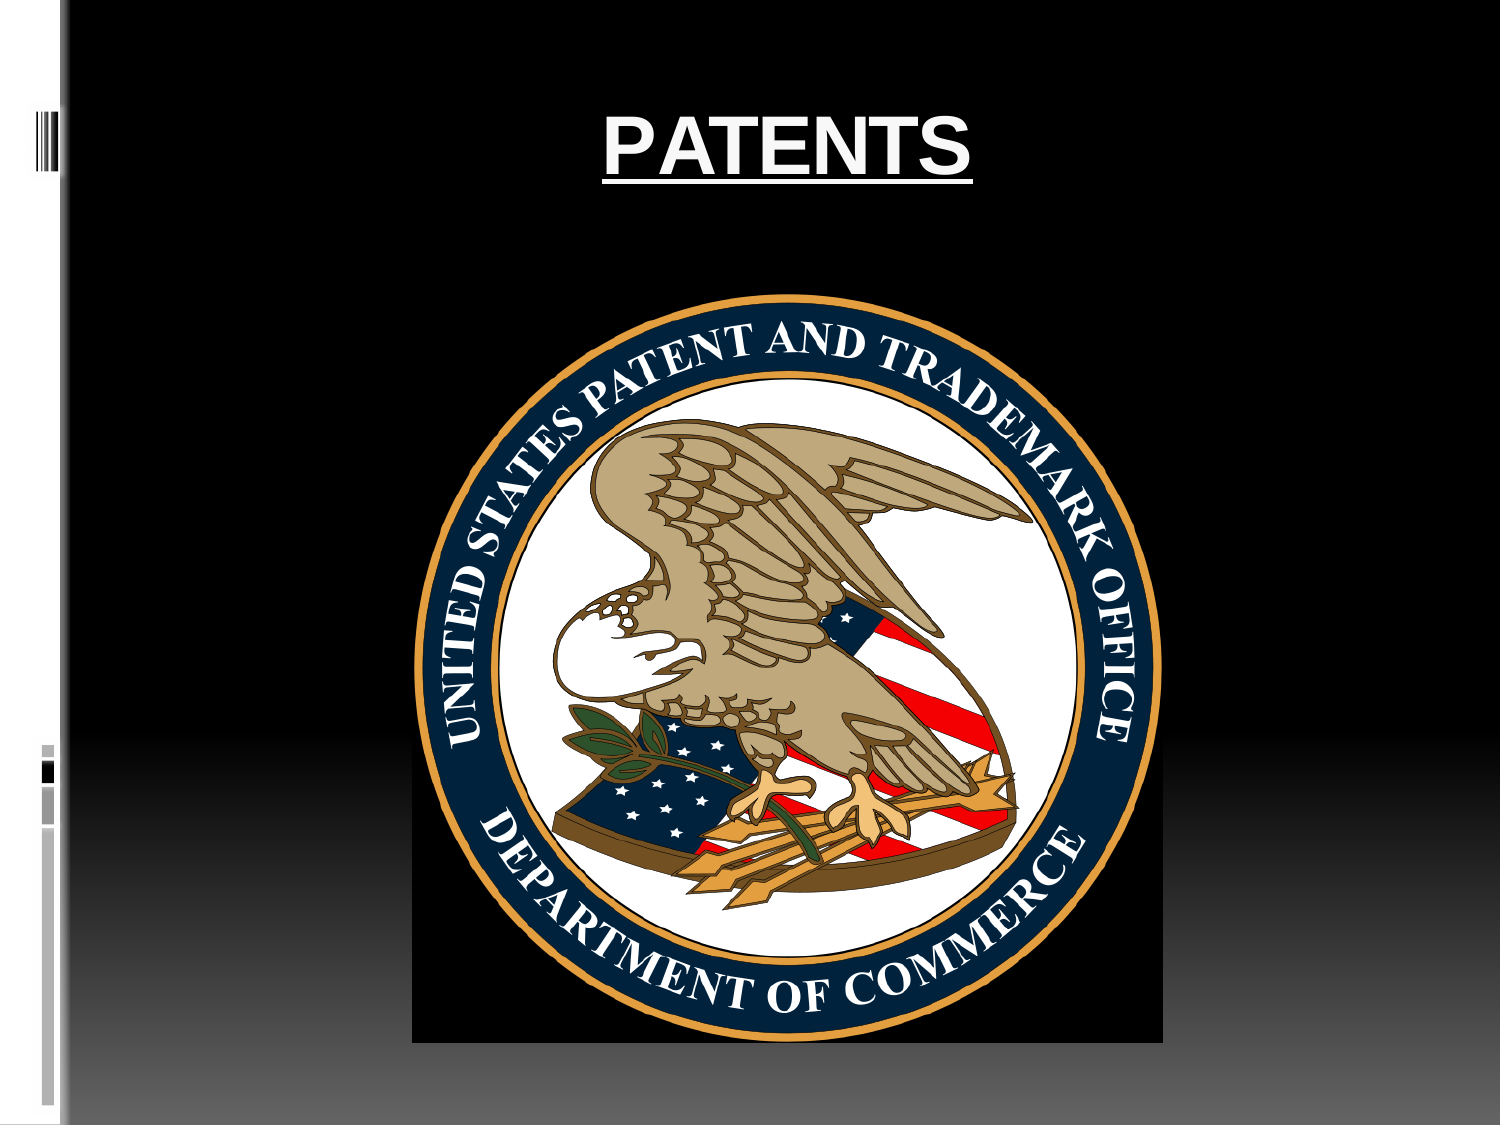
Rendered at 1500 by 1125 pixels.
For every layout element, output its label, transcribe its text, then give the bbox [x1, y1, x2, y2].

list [411, 292, 1163, 1044]
title Patents [150, 83, 1425, 234]
